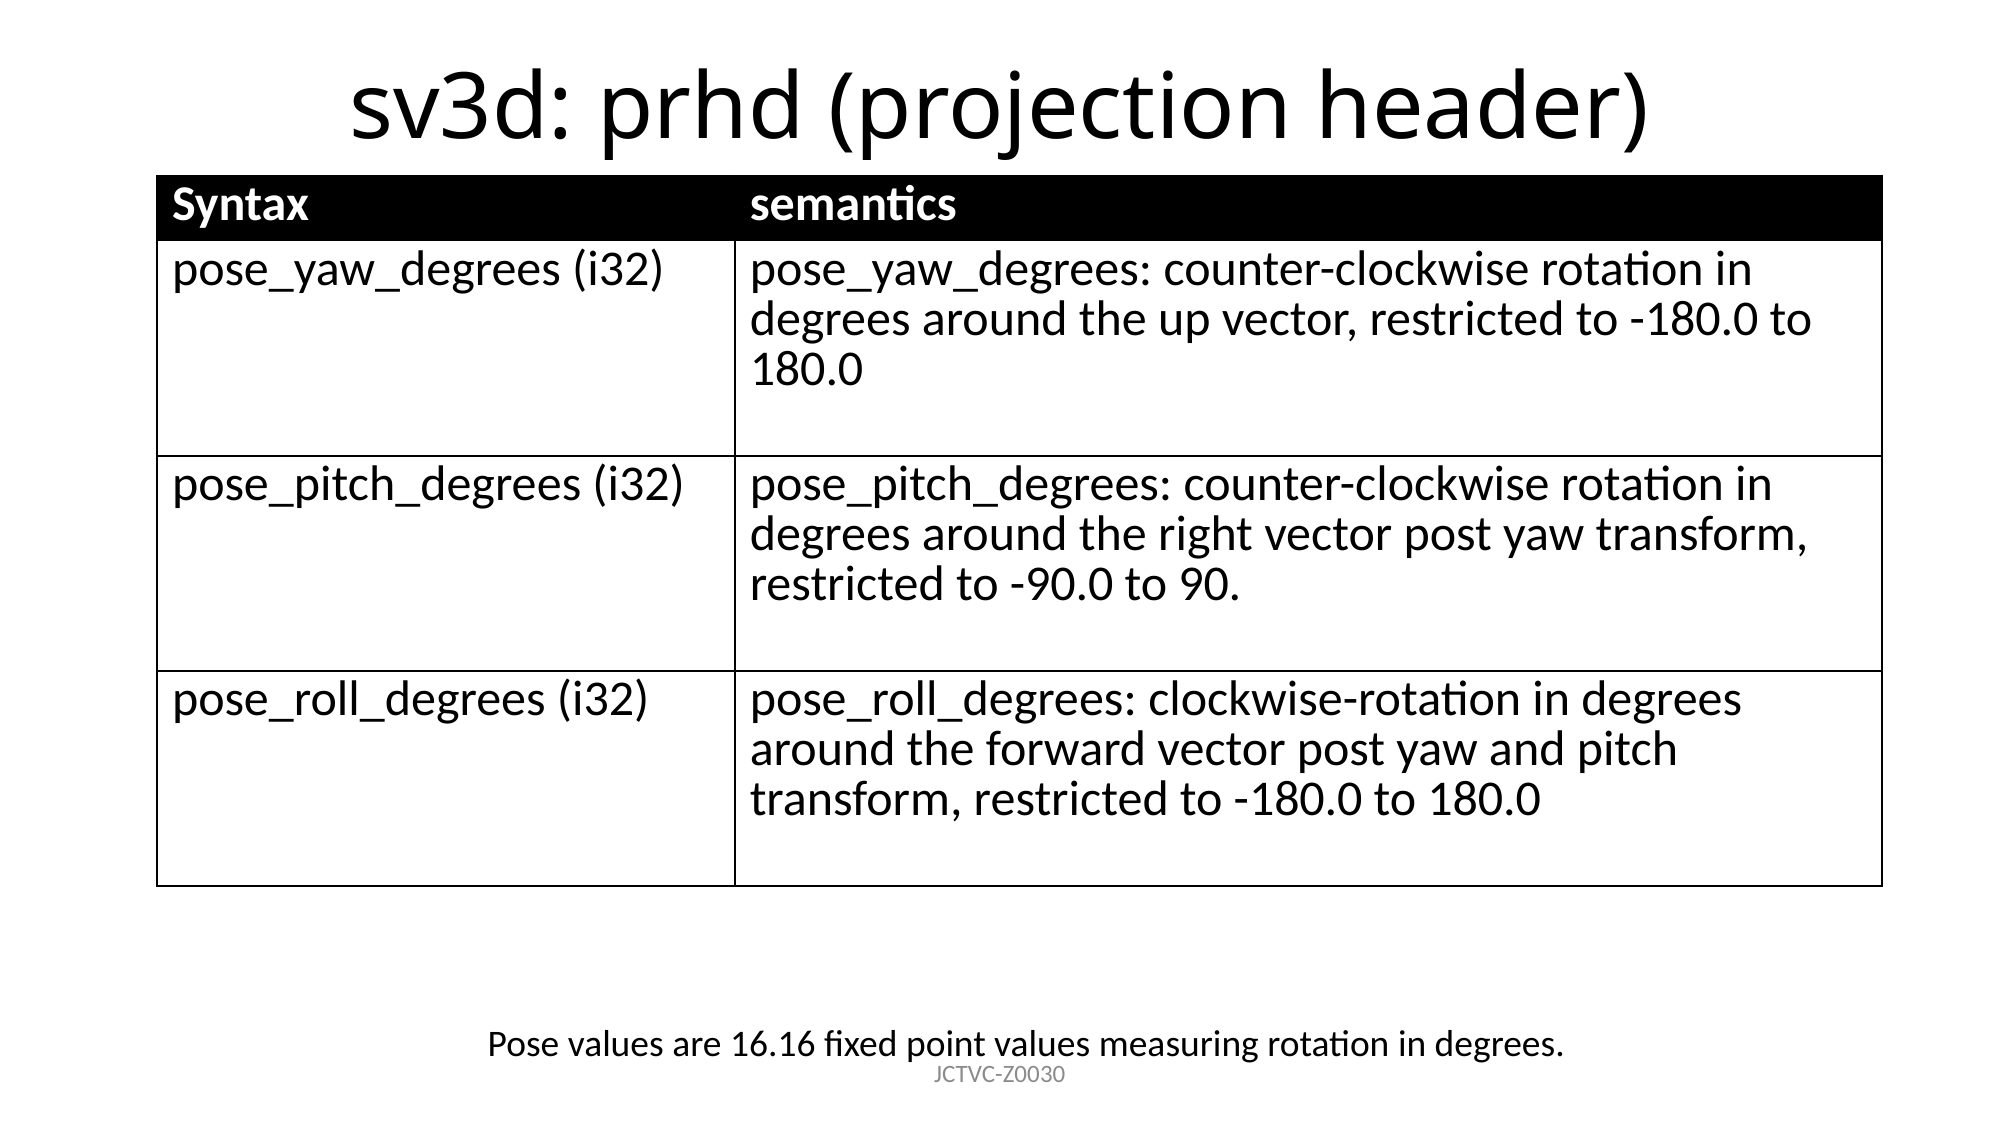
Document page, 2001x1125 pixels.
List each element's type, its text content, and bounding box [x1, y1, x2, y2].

table_header Syntax [158, 176, 734, 240]
title sv3d: prhd (projection header) [137, 0, 1863, 218]
footer JCTVC-Z0030 [662, 1042, 1338, 1103]
table_cell pose_roll_degrees (i32) [158, 672, 734, 885]
text_box Pose values are 16.16 fixed point values measuring rotation in degrees. [472, 1012, 1724, 1072]
table_cell pose_roll_degrees: clockwise-rotation in degrees around the forward vector post yaw and pitch transform, restricted to -180.0 to 180.0 [736, 672, 1881, 885]
table_cell pose_pitch_degrees (i32) [158, 457, 734, 670]
table_header semantics [736, 176, 1881, 240]
table_cell pose_pitch_degrees: counter-clockwise rotation in degrees around the right vector post yaw transform, restricted to -90.0 to 90. [736, 457, 1881, 670]
table_cell pose_yaw_degrees (i32) [158, 241, 734, 455]
table_cell pose_yaw_degrees: counter-clockwise rotation in degrees around the up vector, restricted to -180.0 to 180.0 [736, 241, 1881, 455]
